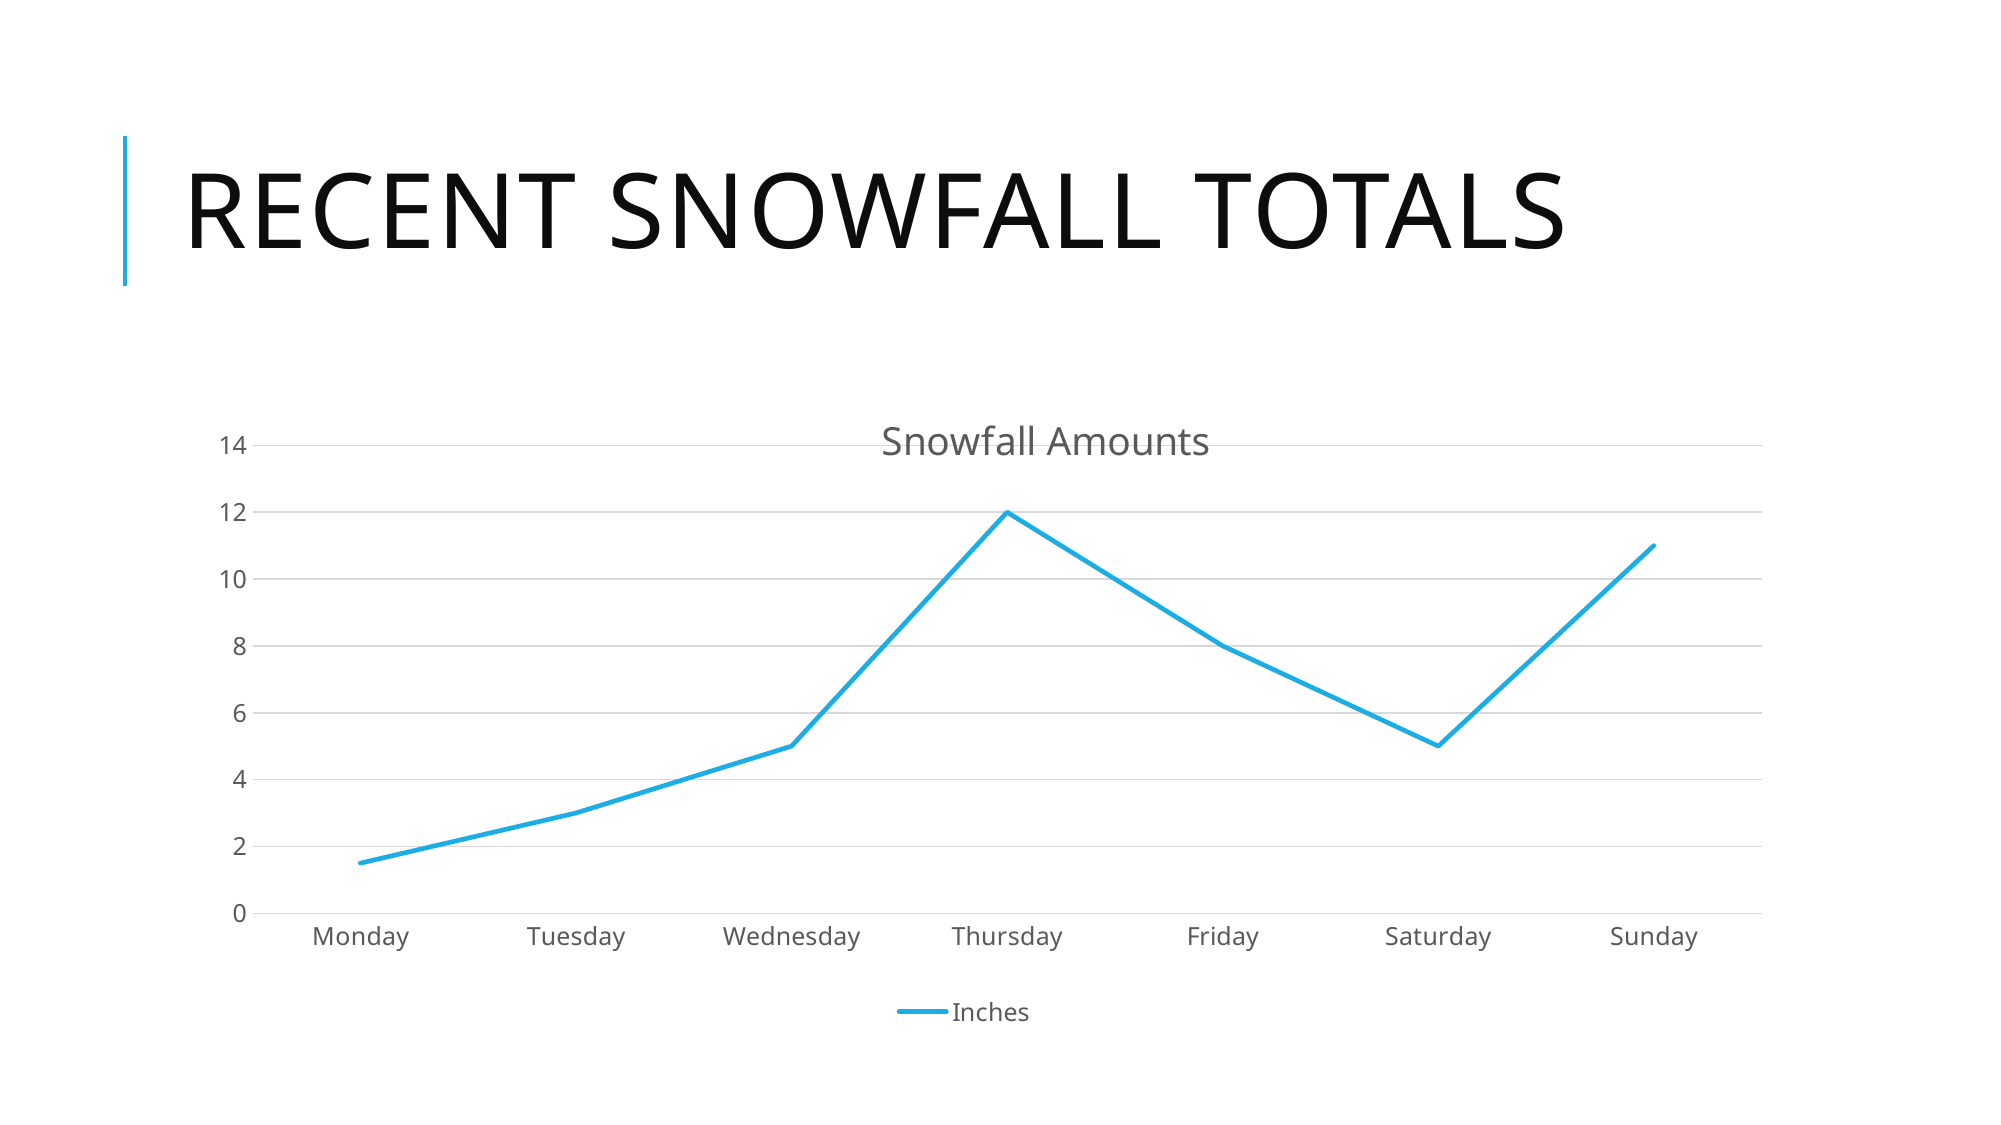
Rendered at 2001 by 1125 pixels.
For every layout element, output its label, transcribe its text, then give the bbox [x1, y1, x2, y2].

chart [167, 374, 1763, 1036]
title Recent Snowfall totals [168, 96, 1763, 342]
